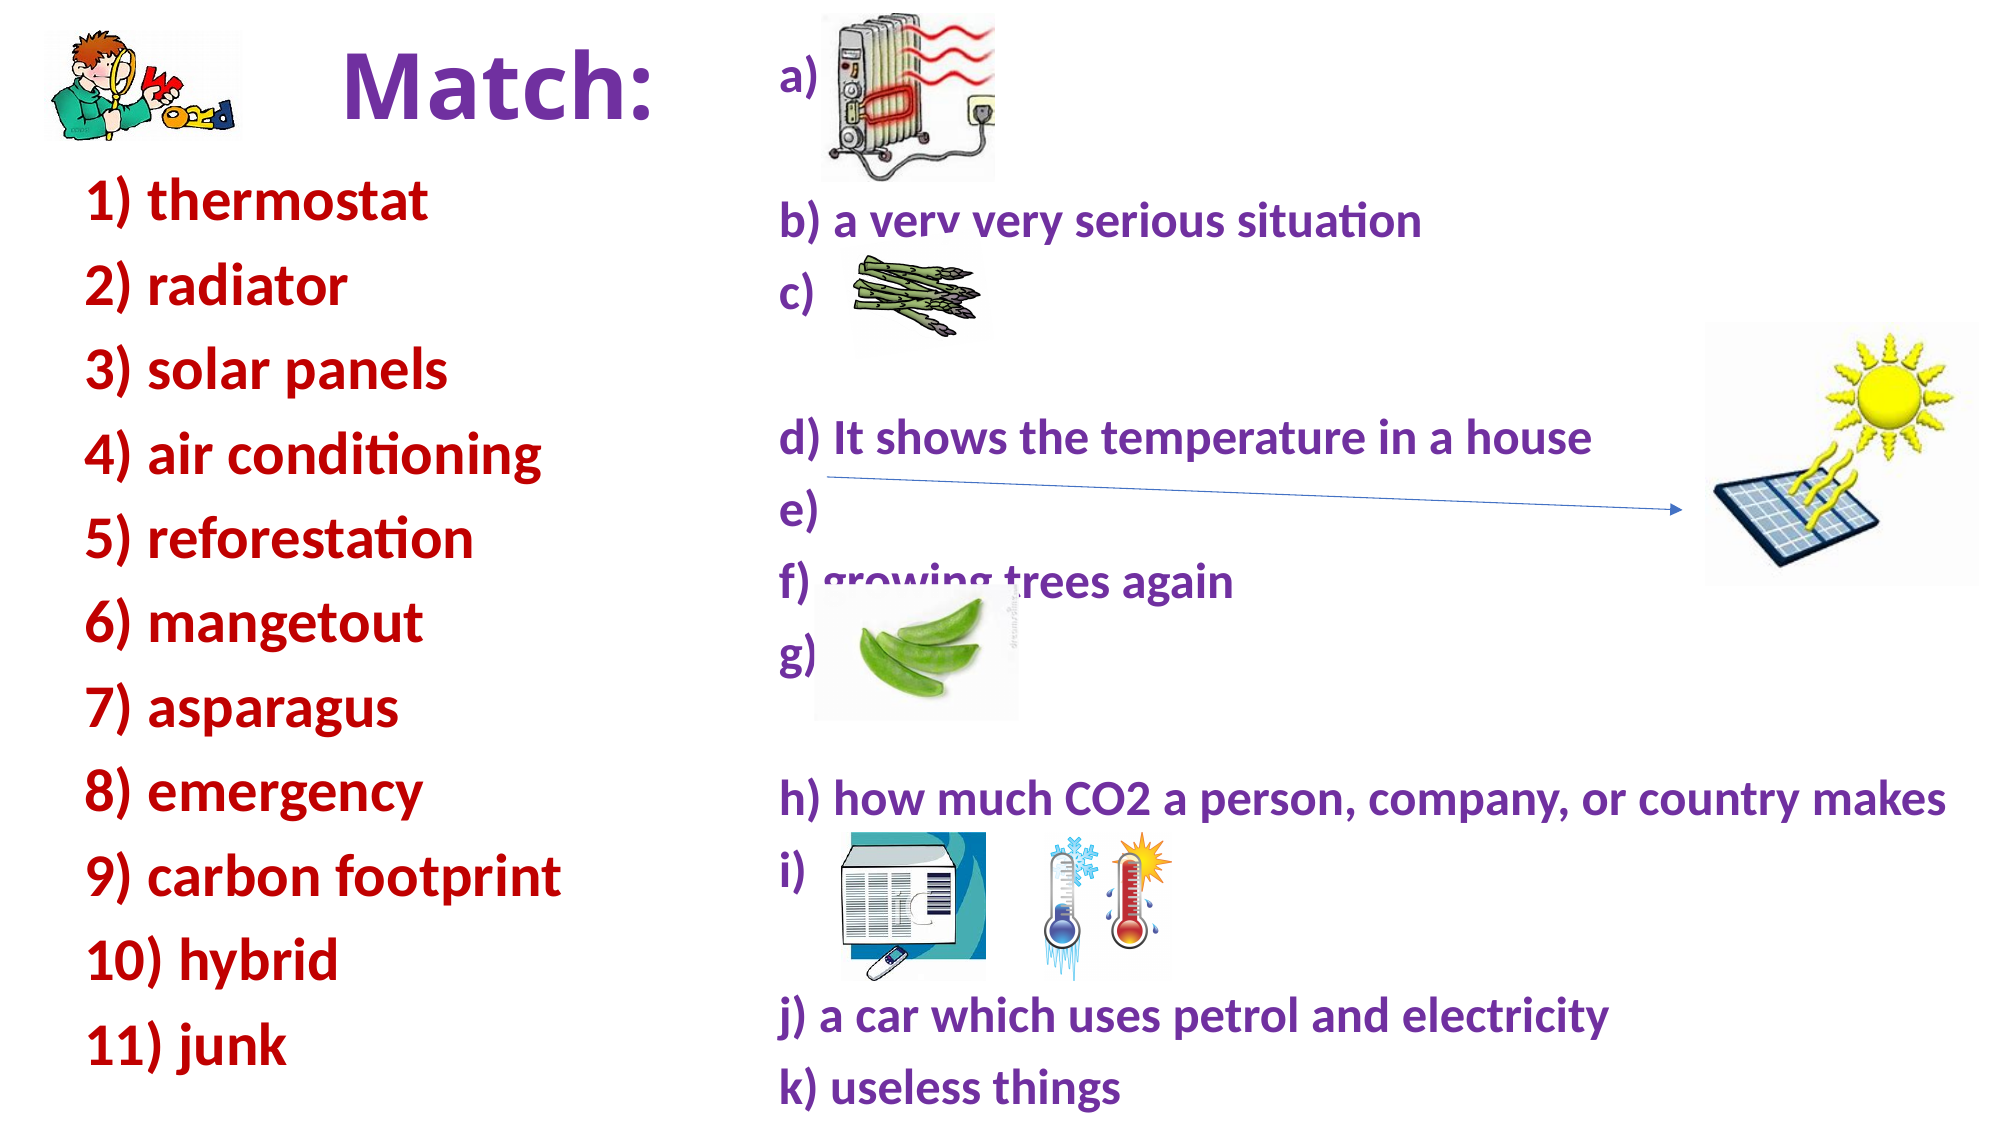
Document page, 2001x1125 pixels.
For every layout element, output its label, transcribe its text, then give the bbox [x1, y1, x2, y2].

picture [1044, 832, 1172, 981]
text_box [826, 476, 1683, 510]
picture [841, 224, 994, 363]
picture [821, 13, 995, 182]
picture [1705, 322, 1979, 586]
list 1) thermostat 2) radiator 3) solar panels 4) air conditioning 5) reforestation 6) mangetout 7) asparagus 8) emergency 9) carbon footprint 10) hybrid 11) junk [69, 160, 763, 1094]
picture [815, 550, 1018, 755]
picture [44, 30, 243, 141]
title Match: [324, 19, 729, 160]
picture [840, 832, 986, 981]
list a) b) a very very serious situation c) d) It shows the temperature in a house e) f) growing trees again g) h) how much CO2 a person, company, or country makes i) j) a car which uses petrol and electricity k) useless things [763, 0, 1979, 1125]
